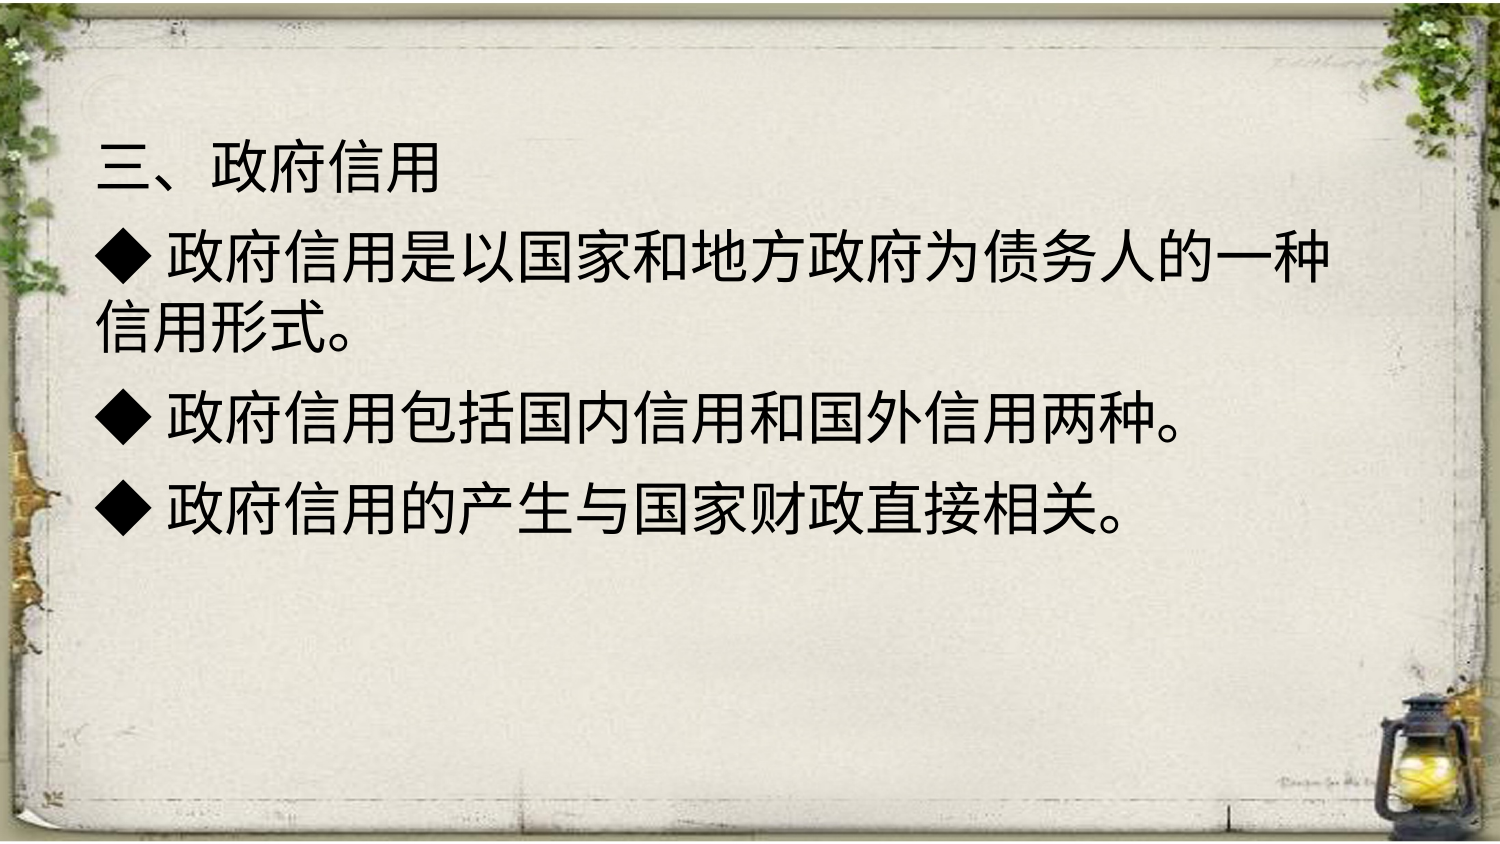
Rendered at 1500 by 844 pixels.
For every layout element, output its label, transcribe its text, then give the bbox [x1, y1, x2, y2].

picture [0, 0, 1500, 844]
list 三、政府信用 ◆政府信用是以国家和地方政府为债务人的一种信用形式。 ◆政府信用包括国内信用和国外信用两种。 ◆政府信用的产生与国家财政直接相关。 [79, 73, 1380, 753]
